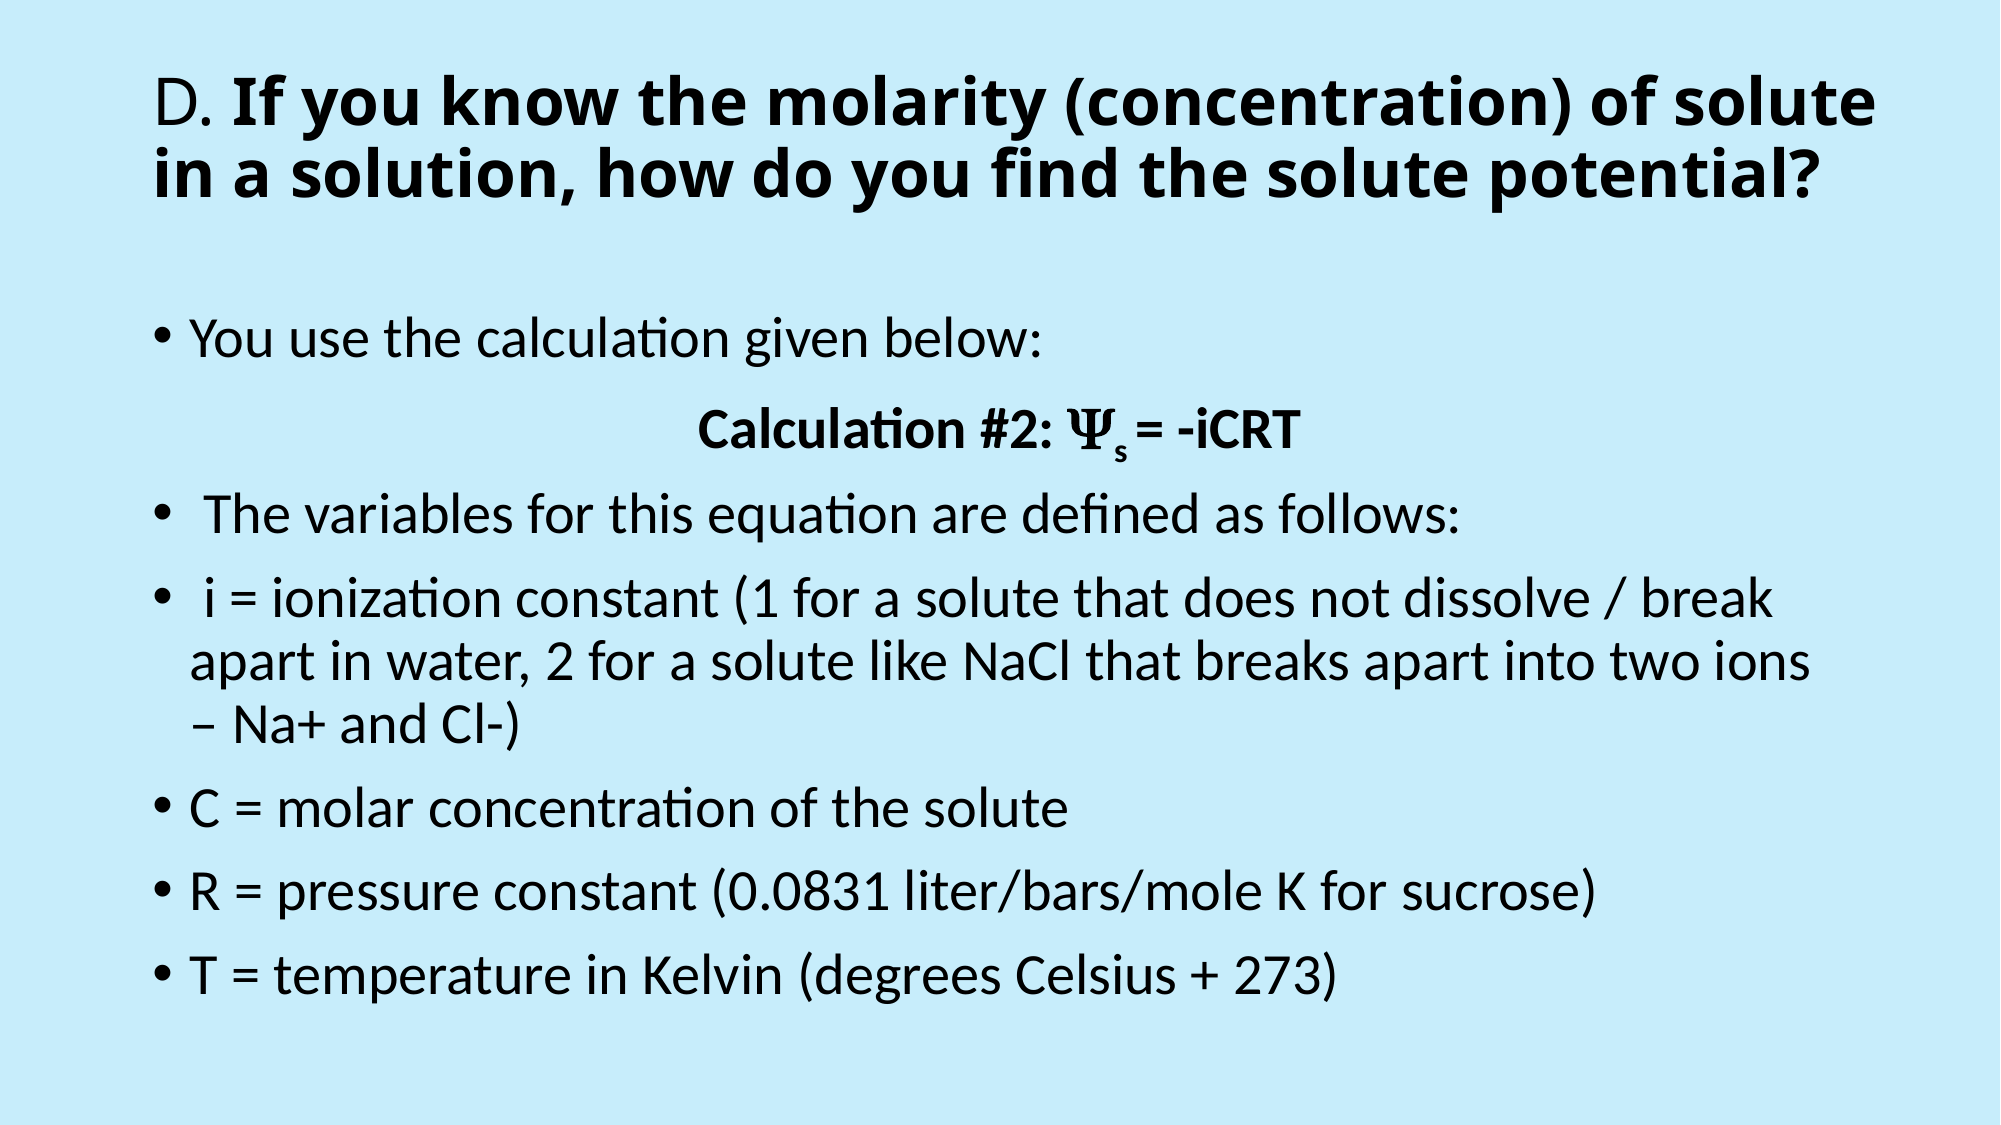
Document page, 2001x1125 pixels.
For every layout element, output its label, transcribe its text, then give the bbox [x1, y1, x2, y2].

title D. If you know the molarity (concentration) of solute in a solution, how do you find the solute potential? [137, 59, 1943, 300]
list You use the calculation given below: Calculation #2: s = -iCRT The variables for this equation are defined as follows: i = ionization constant (1 for a solute that does not dissolve / break apart in water, 2 for a solute like NaCl that breaks apart into two ions – Na+ and Cl-) C = molar concentration of the solute R = pressure constant (0.0831 liter/bars/mole K for sucrose) T = temperature in Kelvin (degrees Celsius + 273) [137, 299, 1863, 1014]
